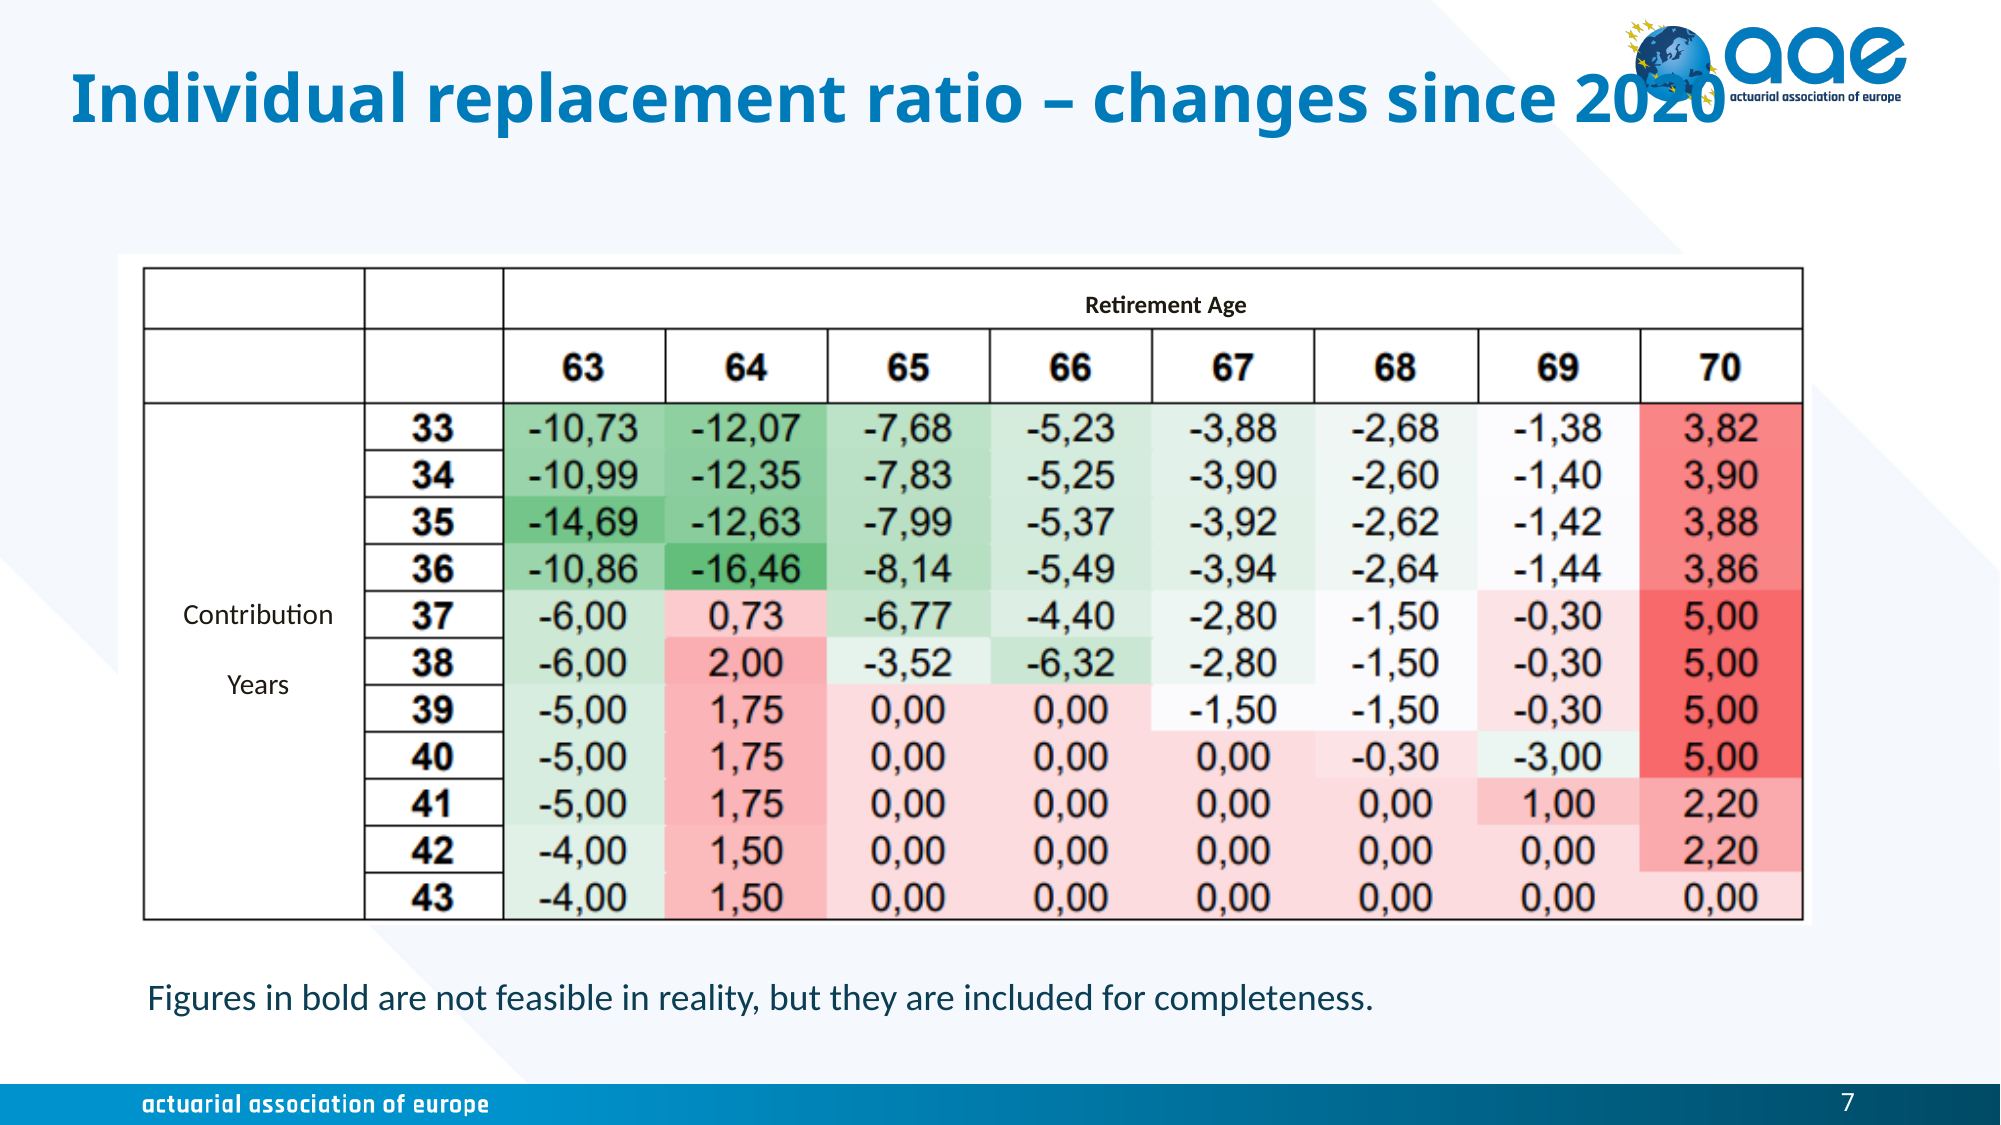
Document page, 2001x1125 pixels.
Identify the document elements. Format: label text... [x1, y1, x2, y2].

picture [0, 0, 2000, 1083]
title Individual replacement ratio – changes since 2020 [71, 55, 1784, 163]
slide_number 7 [1469, 1084, 1855, 1125]
text_box Figures in bold are not feasible in reality, but they are included for completeness. [132, 965, 1826, 1026]
